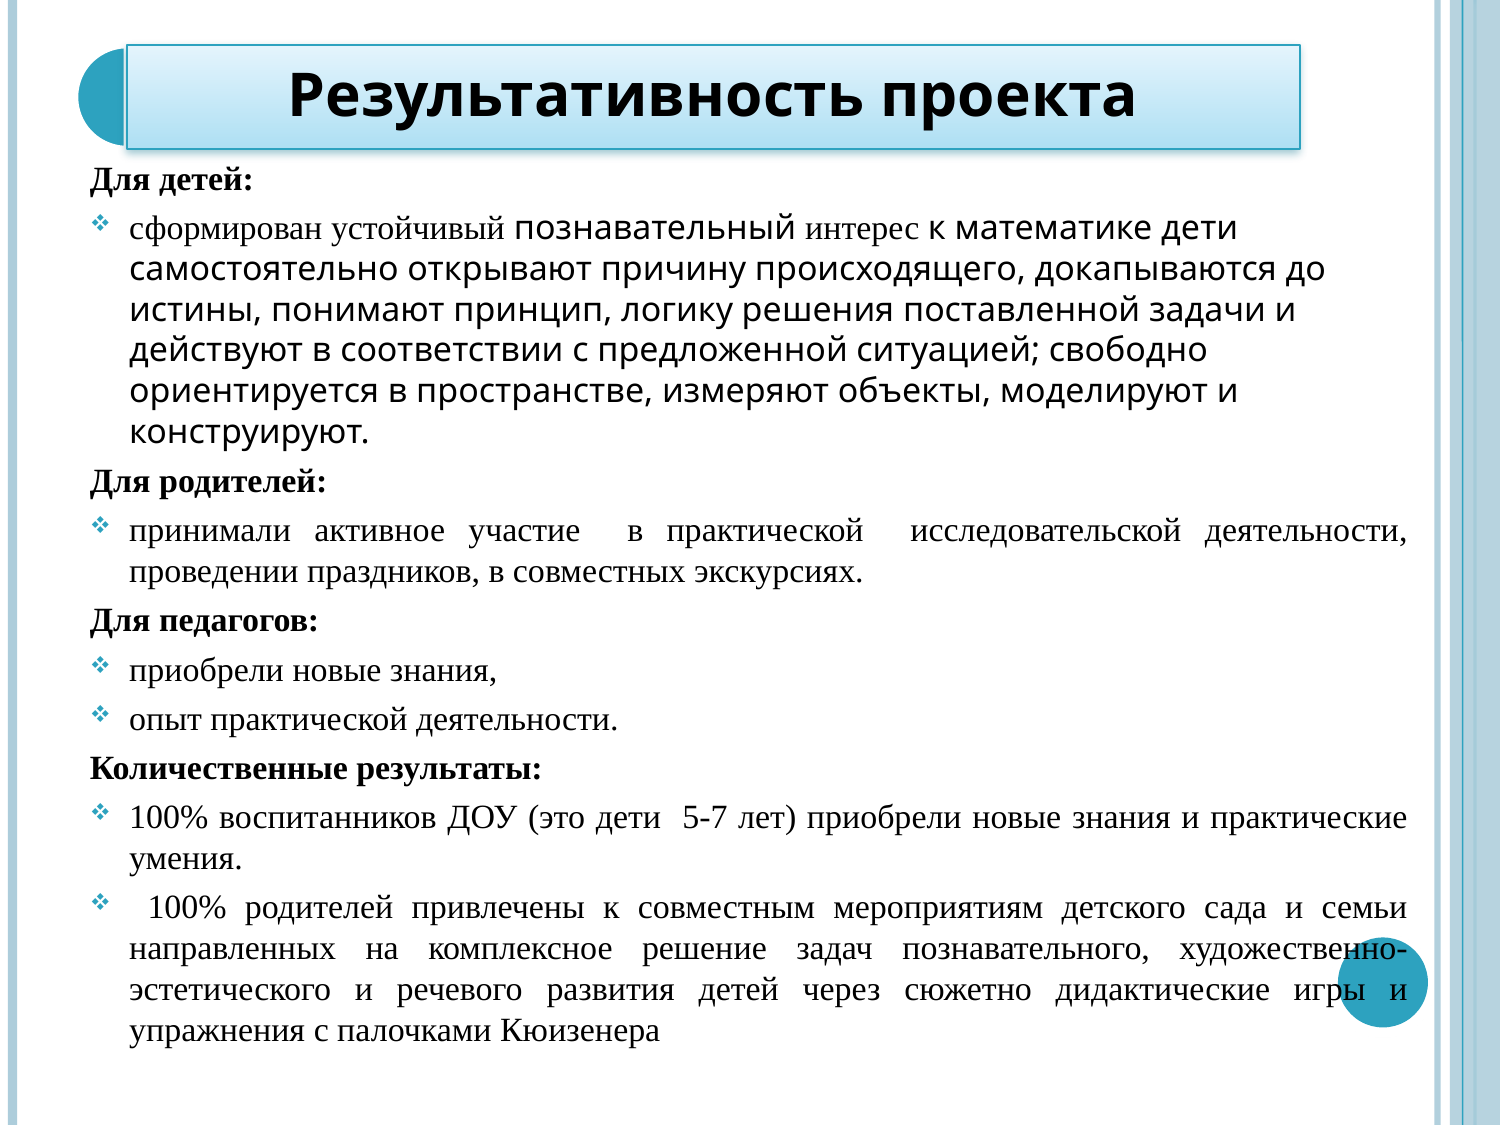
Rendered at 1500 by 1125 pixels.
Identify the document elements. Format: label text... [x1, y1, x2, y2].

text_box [74, 44, 1301, 150]
list Для детей: сформирован устойчивый познавательный интерес к математике дети самостоятельно открывают причину происходящего, докапываются до истины, понимают принцип, логику решения поставленной задачи и действуют в соответствии с предложенной ситуацией; свободно ориентируется в пространстве, измеряют объекты, моделируют и конструируют. Для родителей: принимали активное участие в практической исследовательской деятельности, проведении праздников, в совместных экскурсиях. Для педагогов: приобрели новые знания, опыт практической деятельности. Количественные результаты: 100% воспитанников ДОУ (это дети 5-7 лет) приобрели новые знания и практические умения. 100% родителей привлечены к совместным мероприятиям детского сада и семьи направленных на комплексное решение задач познавательного, художественно-эстетического и речевого развития детей через сюжетно дидактические игры и упражнения с палочками Кюизенера [75, 149, 1424, 1062]
